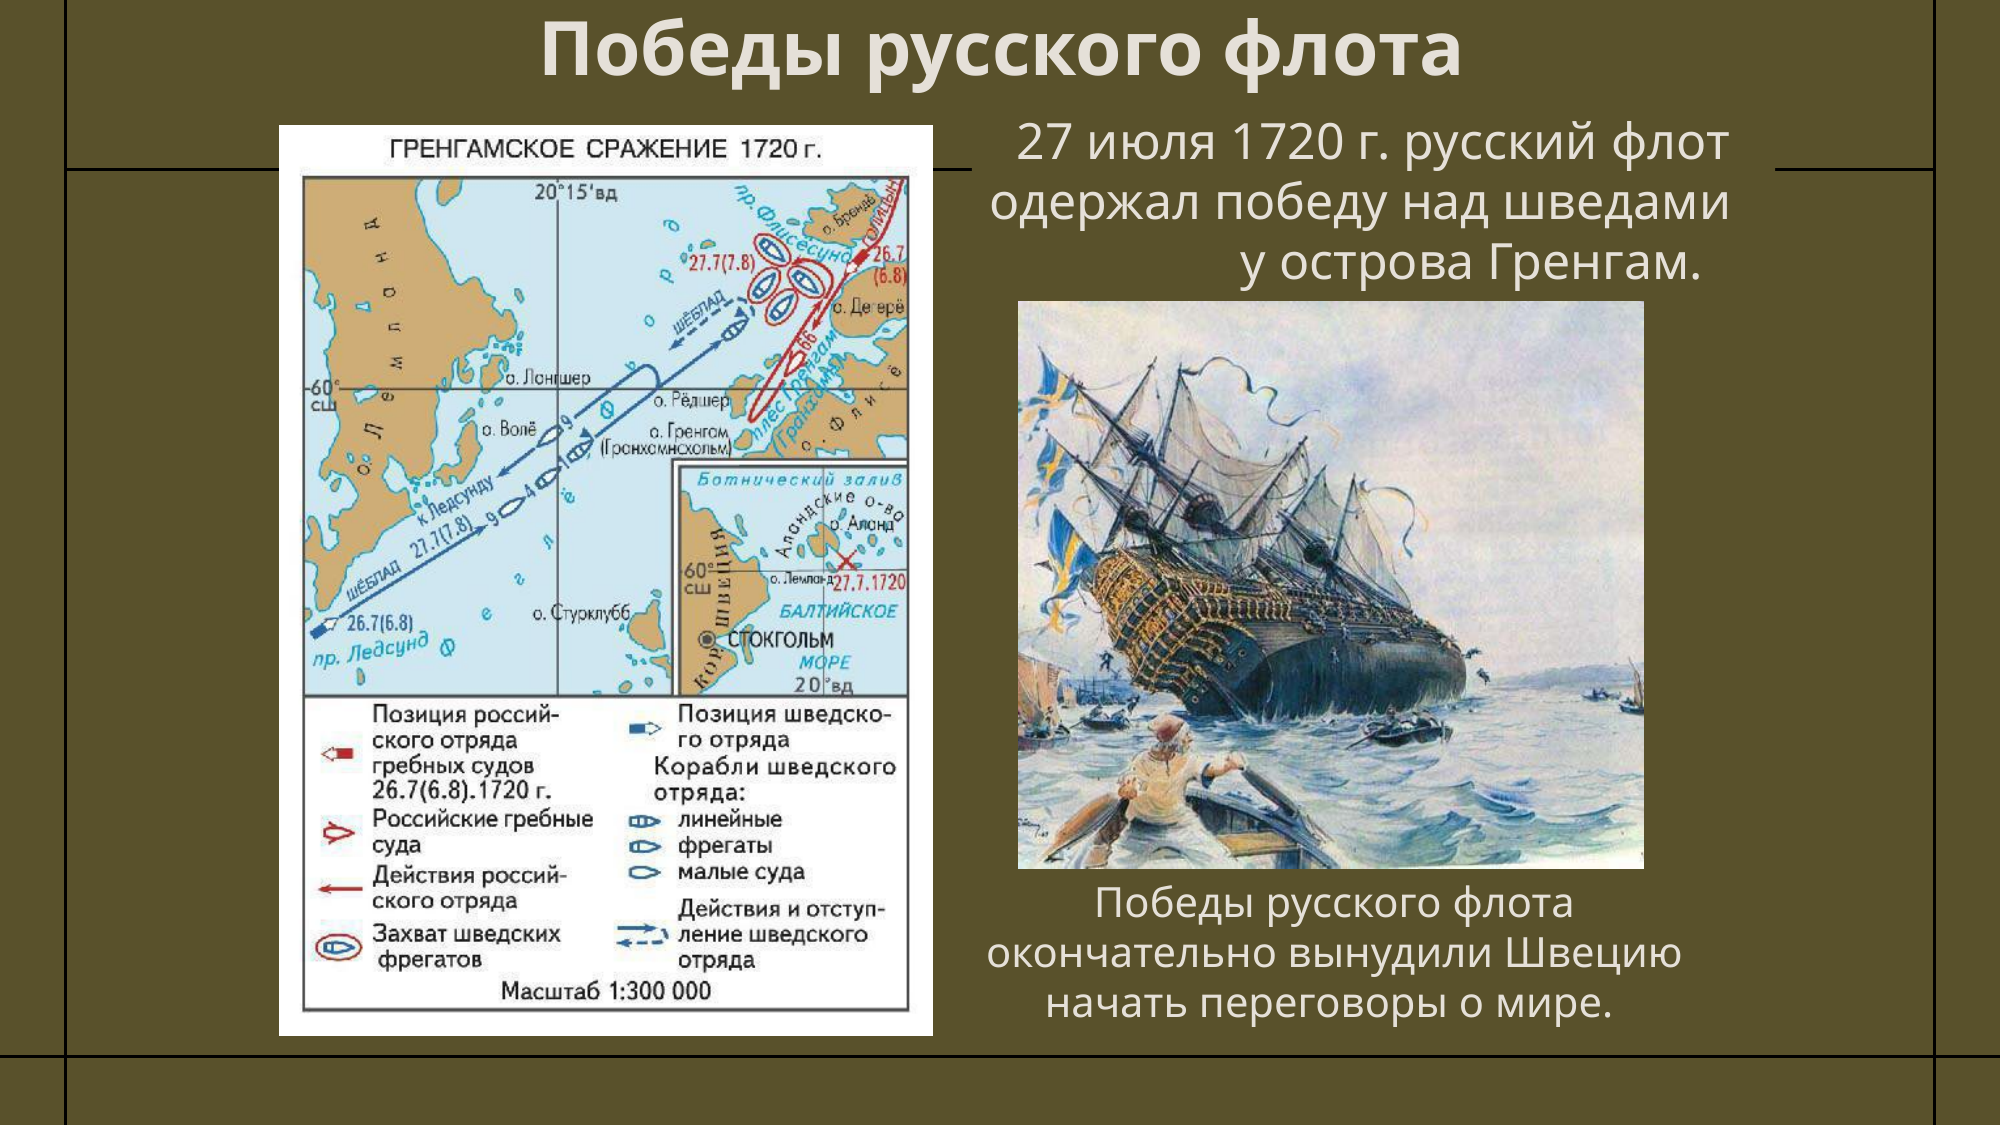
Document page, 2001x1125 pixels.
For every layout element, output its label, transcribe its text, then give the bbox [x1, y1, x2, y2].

text_box Победы русского флота окончательно вынудили Швецию начать переговоры о мире. [956, 868, 1713, 1034]
text_box 27 июля 1720 г. русский флот одержал победу над шведами у острова Гренгам. [971, 101, 1776, 297]
title Победы русского флота [326, 0, 1677, 102]
picture [1018, 301, 1644, 869]
picture [279, 125, 933, 1036]
